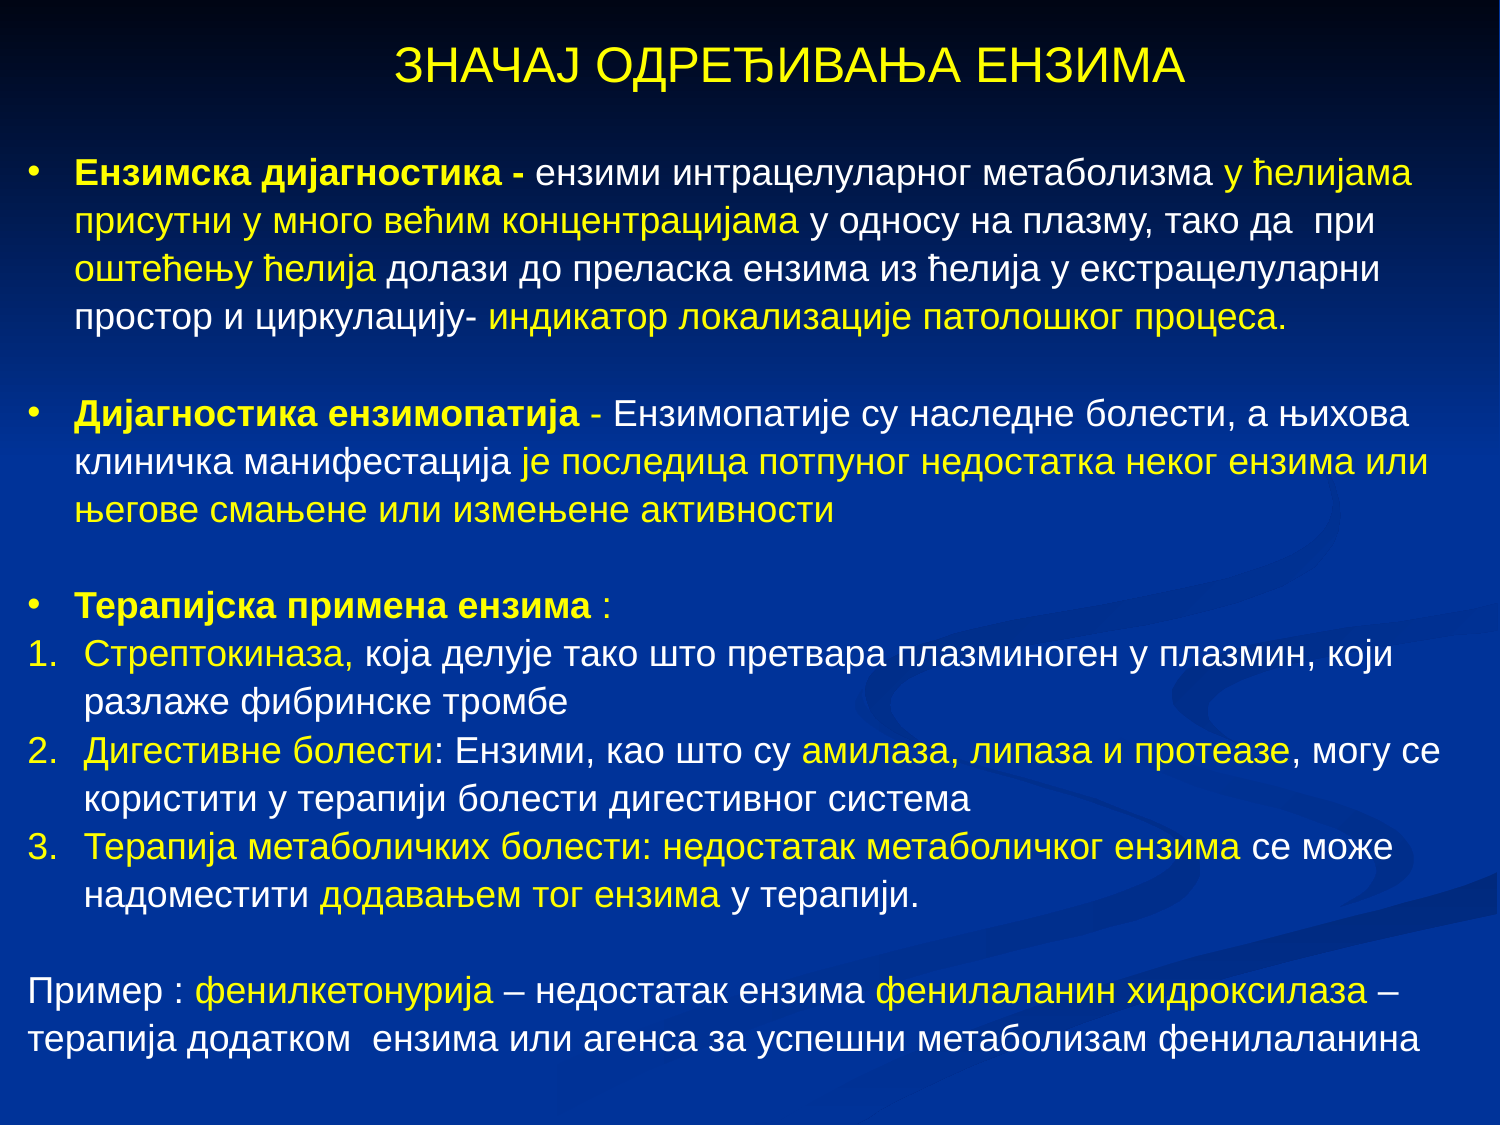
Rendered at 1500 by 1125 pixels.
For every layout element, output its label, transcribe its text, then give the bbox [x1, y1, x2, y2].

text_box ЗНАЧАЈ ОДРЕЂИВАЊА ЕНЗИМА [379, 24, 1201, 100]
text_box Ензимска дијагностика - ензими интрацелуларног метаболизма у ћелијама присутни у много већим концентрацијама у односу на плазму, тако да при оштећењу ћелија долази до преласка ензима из ћелија у екстрацелуларни простор и циркулацију- индикатор локализације патолошког процеса. Дијагностика ензимопатија - Ензимопатије су наследне болести, а њихова клиничка манифестација је последица потпуног недостатка неког ензима или његове смањене или измењене активности Терапијска примена ензима : Стрептокиназа, која делује тако што претвара плазминоген у плазмин, који разлаже фибринске тромбе Дигестивне болести: Ензими, као што су амилаза, липаза и протеазе, могу се користити у терапији болести дигестивног система Терапија метаболичких болести: недостатак метаболичког ензима се може надоместити додавањем тог ензима у терапији. Пример : фенилкетонурија – недостатак ензима фенилаланин хидроксилаза – терапија додатком ензима или агенса за успешни метаболизам фенилаланина [12, 137, 1500, 1067]
